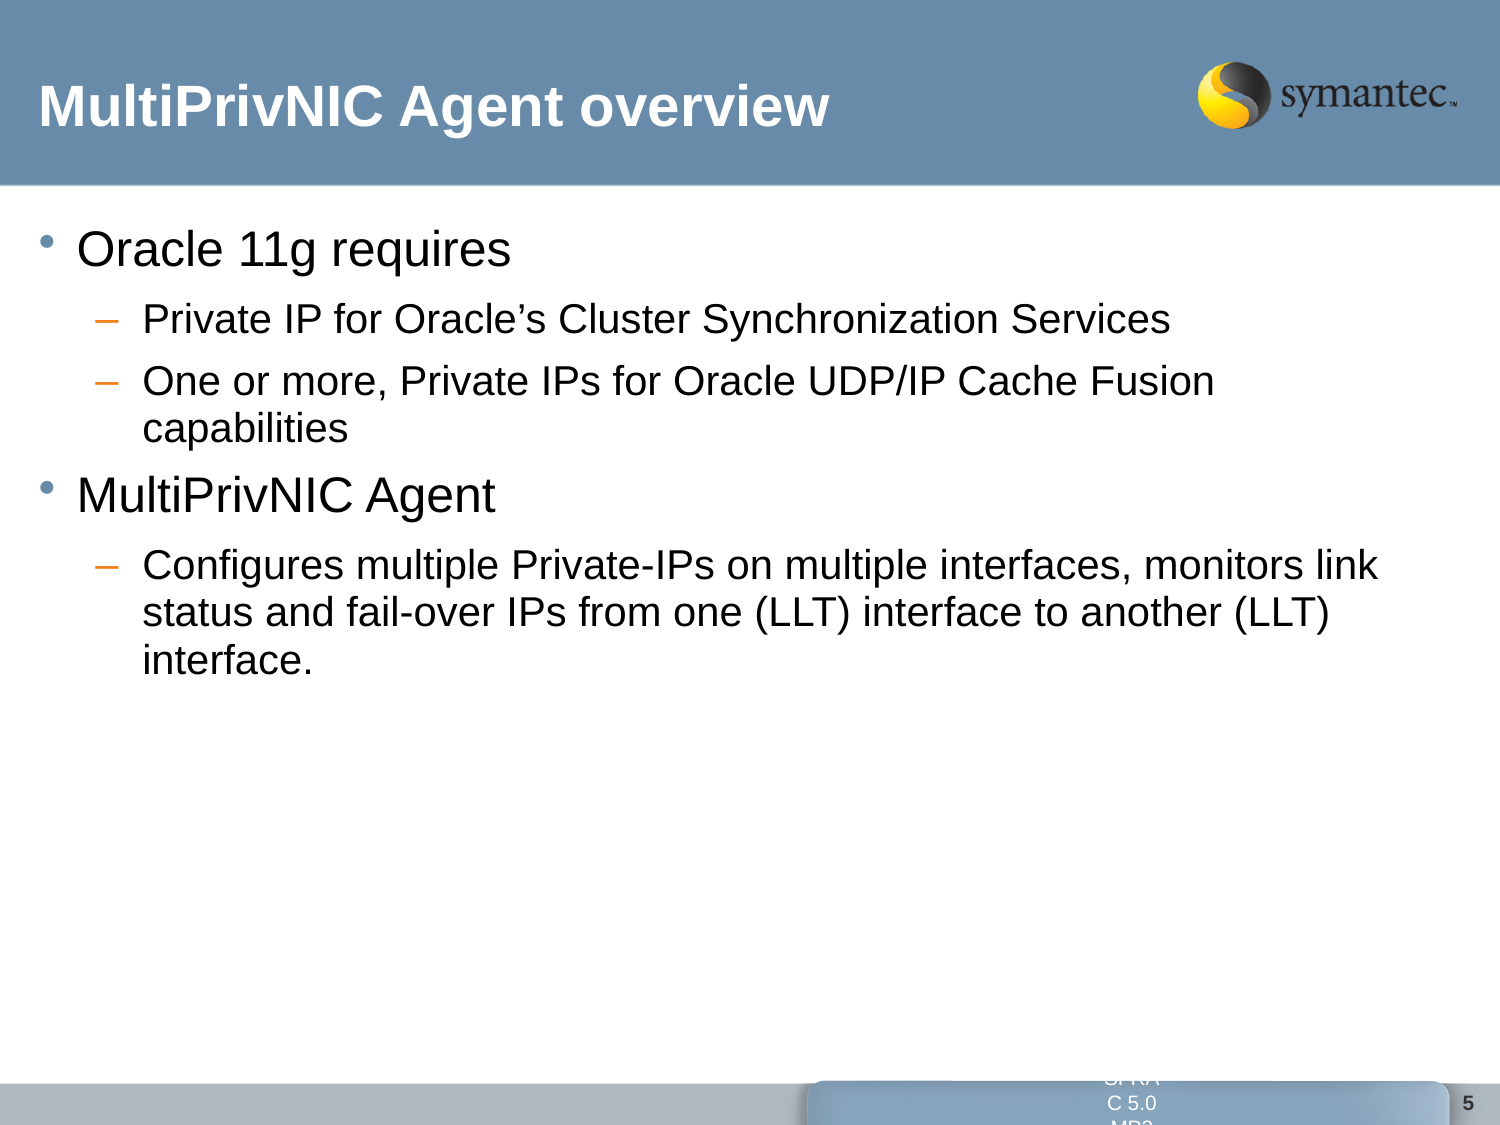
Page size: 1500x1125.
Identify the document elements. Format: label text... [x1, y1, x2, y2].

title MultiPrivNIC Agent overview [23, 24, 1123, 182]
footer SFRAC 5.0 MP3 [1098, 1089, 1166, 1116]
list Oracle 11g requires Private IP for Oracle’s Cluster Synchronization Services One or more, Private IPs for Oracle UDP/IP Cache Fusion capabilities MultiPrivNIC Agent Configures multiple Private-IPs on multiple interfaces, monitors link status and fail-over IPs from one (LLT) interface to another (LLT) interface. [23, 213, 1426, 1026]
slide_number 5 [1462, 1089, 1475, 1116]
picture [757, 1080, 1500, 1125]
picture [1159, 0, 1500, 132]
